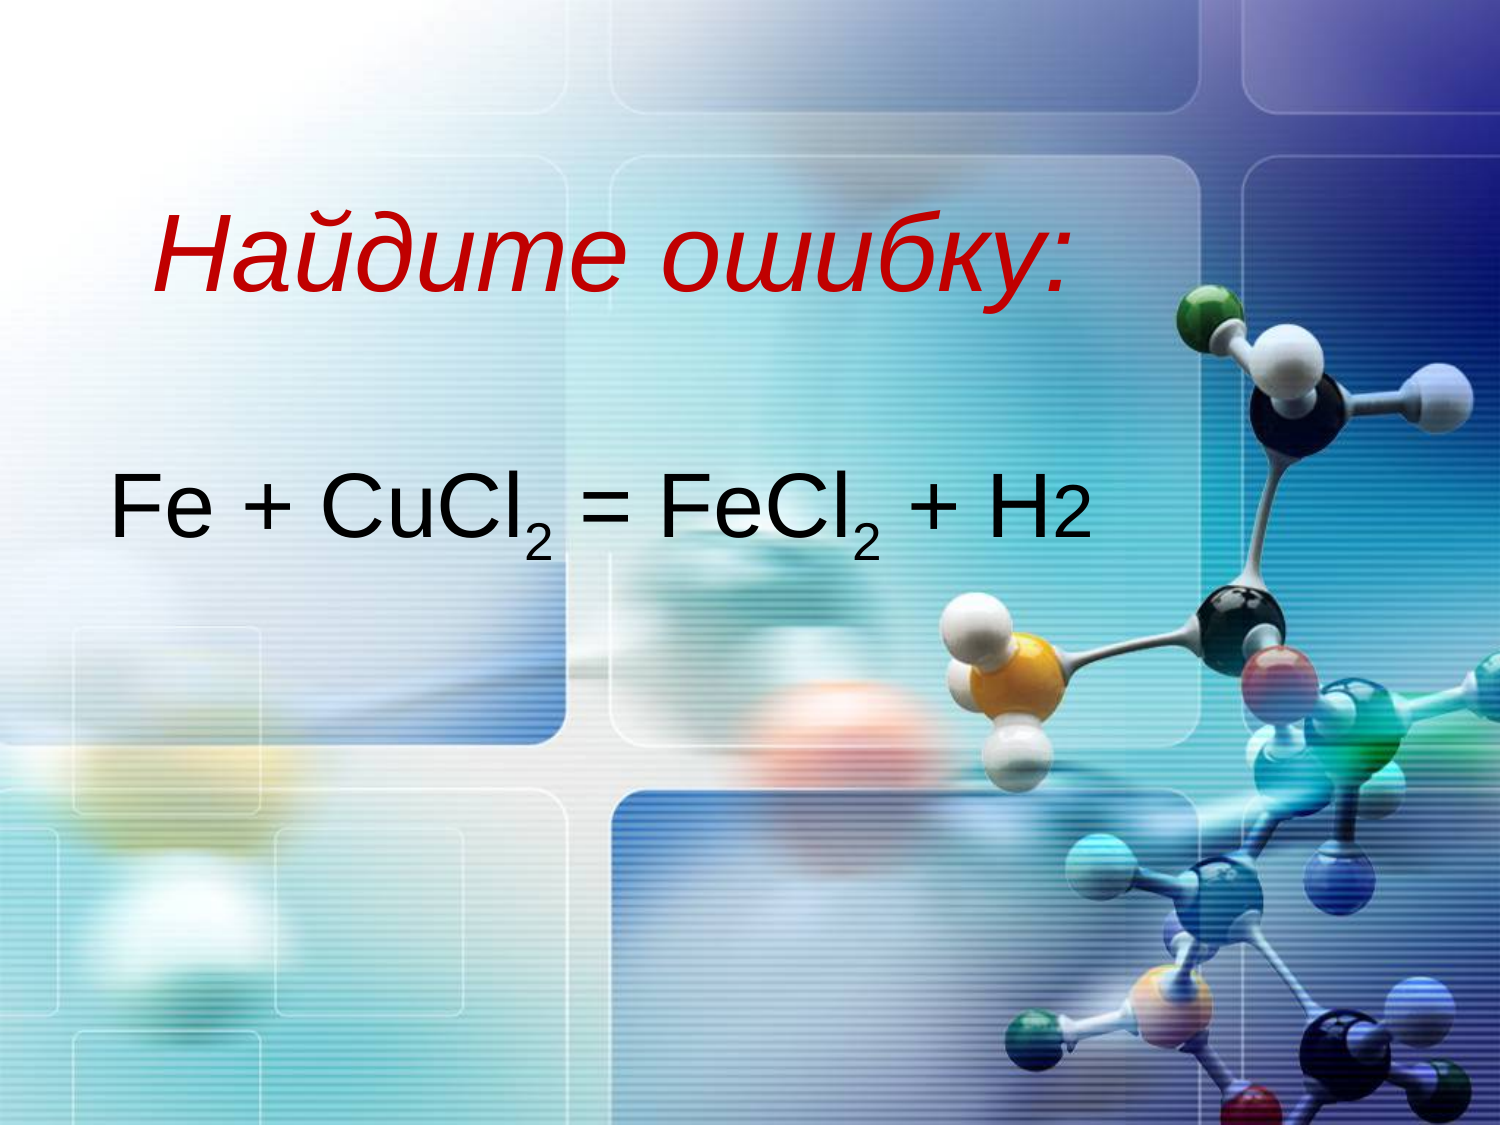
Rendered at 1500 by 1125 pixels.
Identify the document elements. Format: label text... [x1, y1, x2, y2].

picture [0, 0, 1500, 1125]
title Найдите ошибку: Fe + CuCl2 = FeCl2 + H2 [41, 255, 1188, 497]
text_box [88, 184, 1093, 323]
